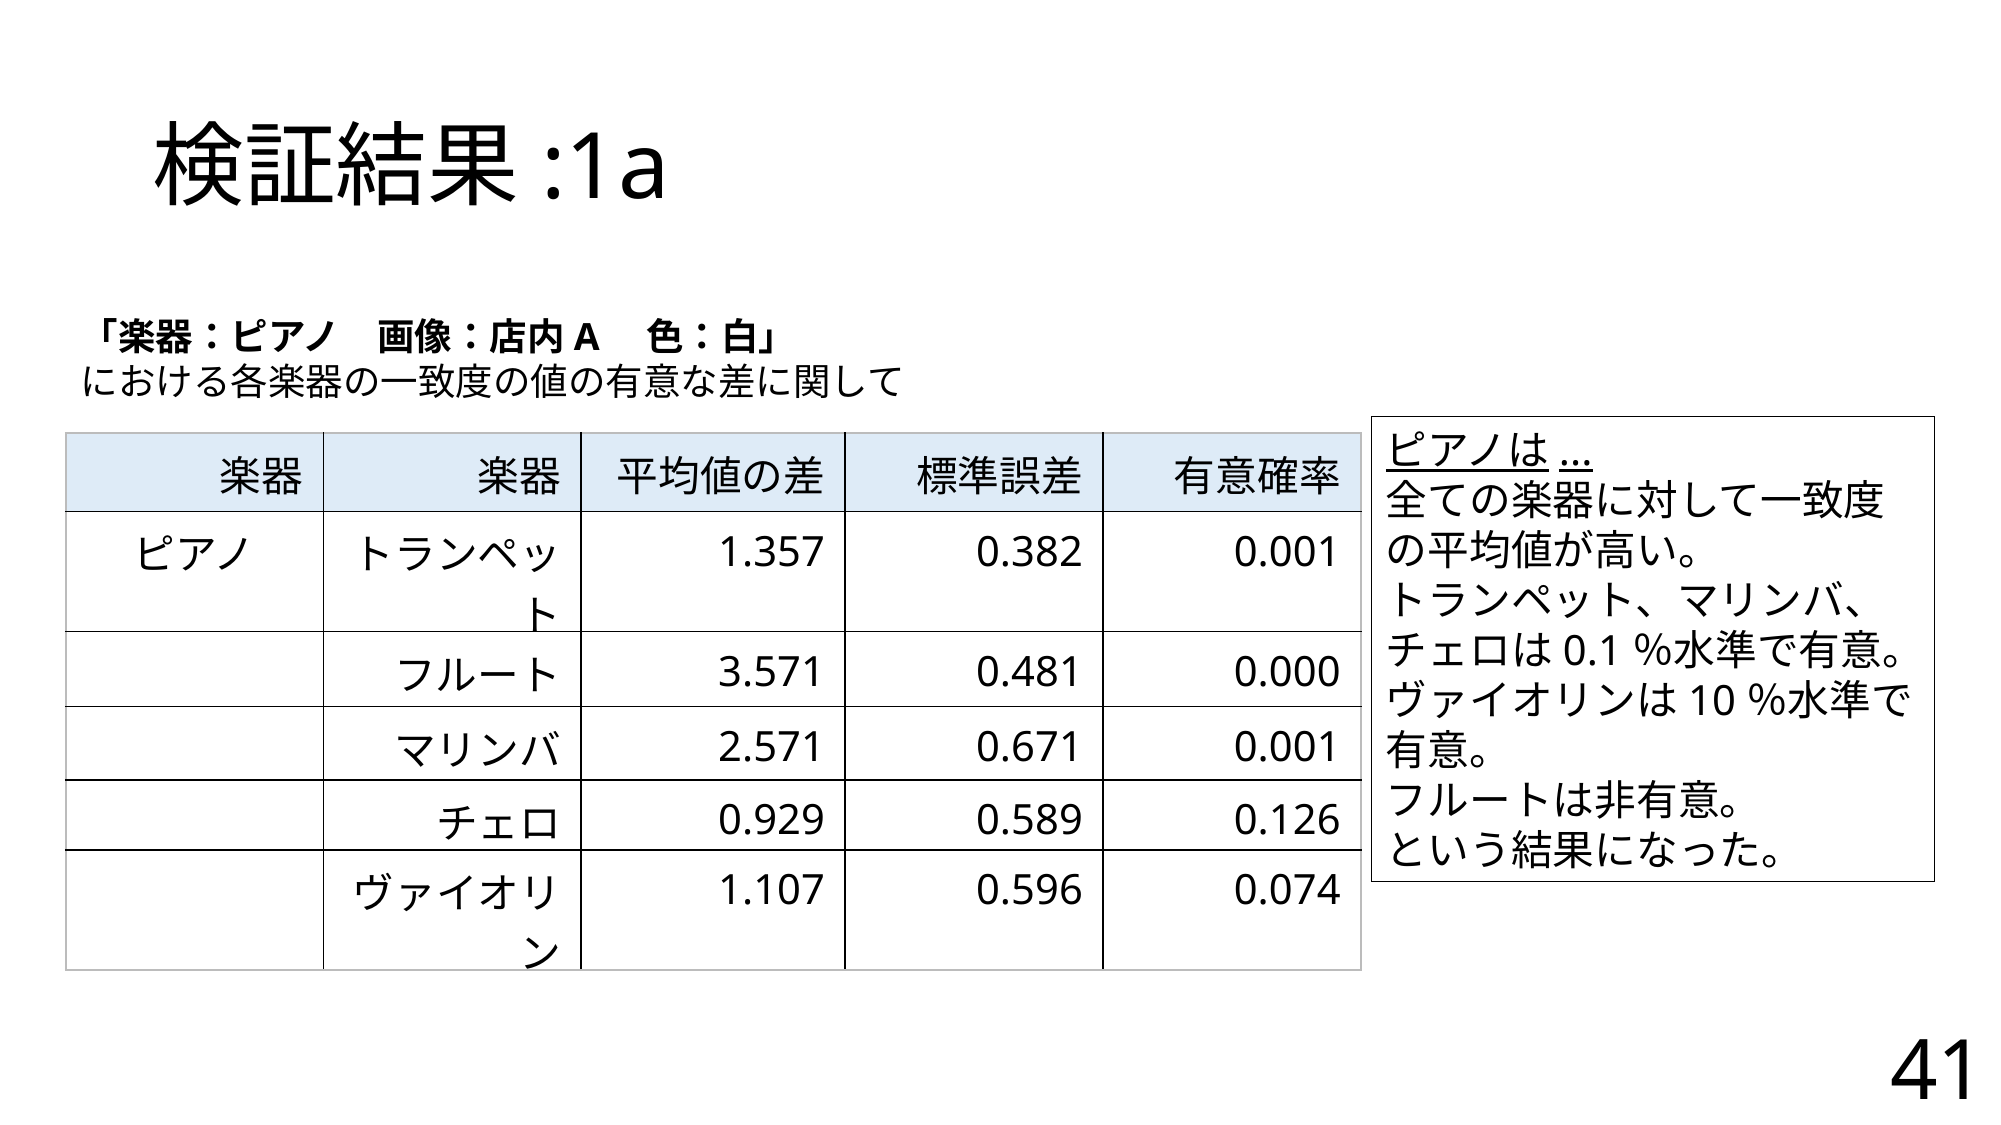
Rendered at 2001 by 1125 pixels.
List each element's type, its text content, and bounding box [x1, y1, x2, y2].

table_cell 1.357 [582, 512, 844, 631]
list [137, 299, 1863, 1014]
table_cell 0.596 [846, 851, 1102, 969]
text_box 「楽器：ピアノ 画像：店内A 色：白」 における各楽器の一致度の値の有意な差に関して [65, 304, 1791, 410]
table_cell 3.571 [582, 632, 844, 706]
table_cell 0.074 [1104, 851, 1360, 969]
table_cell 0.589 [846, 781, 1102, 849]
table_cell トランペット [324, 512, 580, 631]
table_cell 0.671 [846, 707, 1102, 779]
table_cell 0.382 [846, 512, 1102, 631]
table_cell 0.000 [1104, 632, 1360, 706]
table_header 有意確率 [1104, 434, 1360, 511]
table_cell [67, 851, 323, 969]
table_cell 0.481 [846, 632, 1102, 706]
table_cell ピアノ [67, 512, 323, 631]
table_cell 0.126 [1104, 781, 1360, 849]
table_cell 0.001 [1104, 512, 1360, 631]
table_cell 0.929 [582, 781, 844, 849]
table_cell [67, 707, 323, 779]
table_cell 0.001 [1104, 707, 1360, 779]
table_cell 2.571 [582, 707, 844, 779]
table_cell チェロ [324, 781, 580, 849]
table_header 楽器 [67, 434, 323, 511]
table_cell [67, 632, 323, 706]
title 検証結果:1a [137, 59, 1863, 278]
table_cell 1.107 [582, 851, 844, 969]
text_box ピアノは... 全ての楽器に対して一致度の平均値が高い。 トランペット、マリンバ、チェロは0.1％水準で有意。 ヴァイオリンは10％水準で有意。 フルートは非有意。 という結果になった。 [1371, 416, 1935, 882]
table_cell [67, 781, 323, 849]
table_header 標準誤差 [846, 434, 1102, 511]
slide_number 41 [1550, 1042, 2000, 1103]
table_header 楽器 [324, 434, 580, 511]
table_cell ヴァイオリン [324, 851, 580, 969]
table_header 平均値の差 [582, 434, 844, 511]
table_cell マリンバ [324, 707, 580, 779]
table_cell フルート [324, 632, 580, 706]
